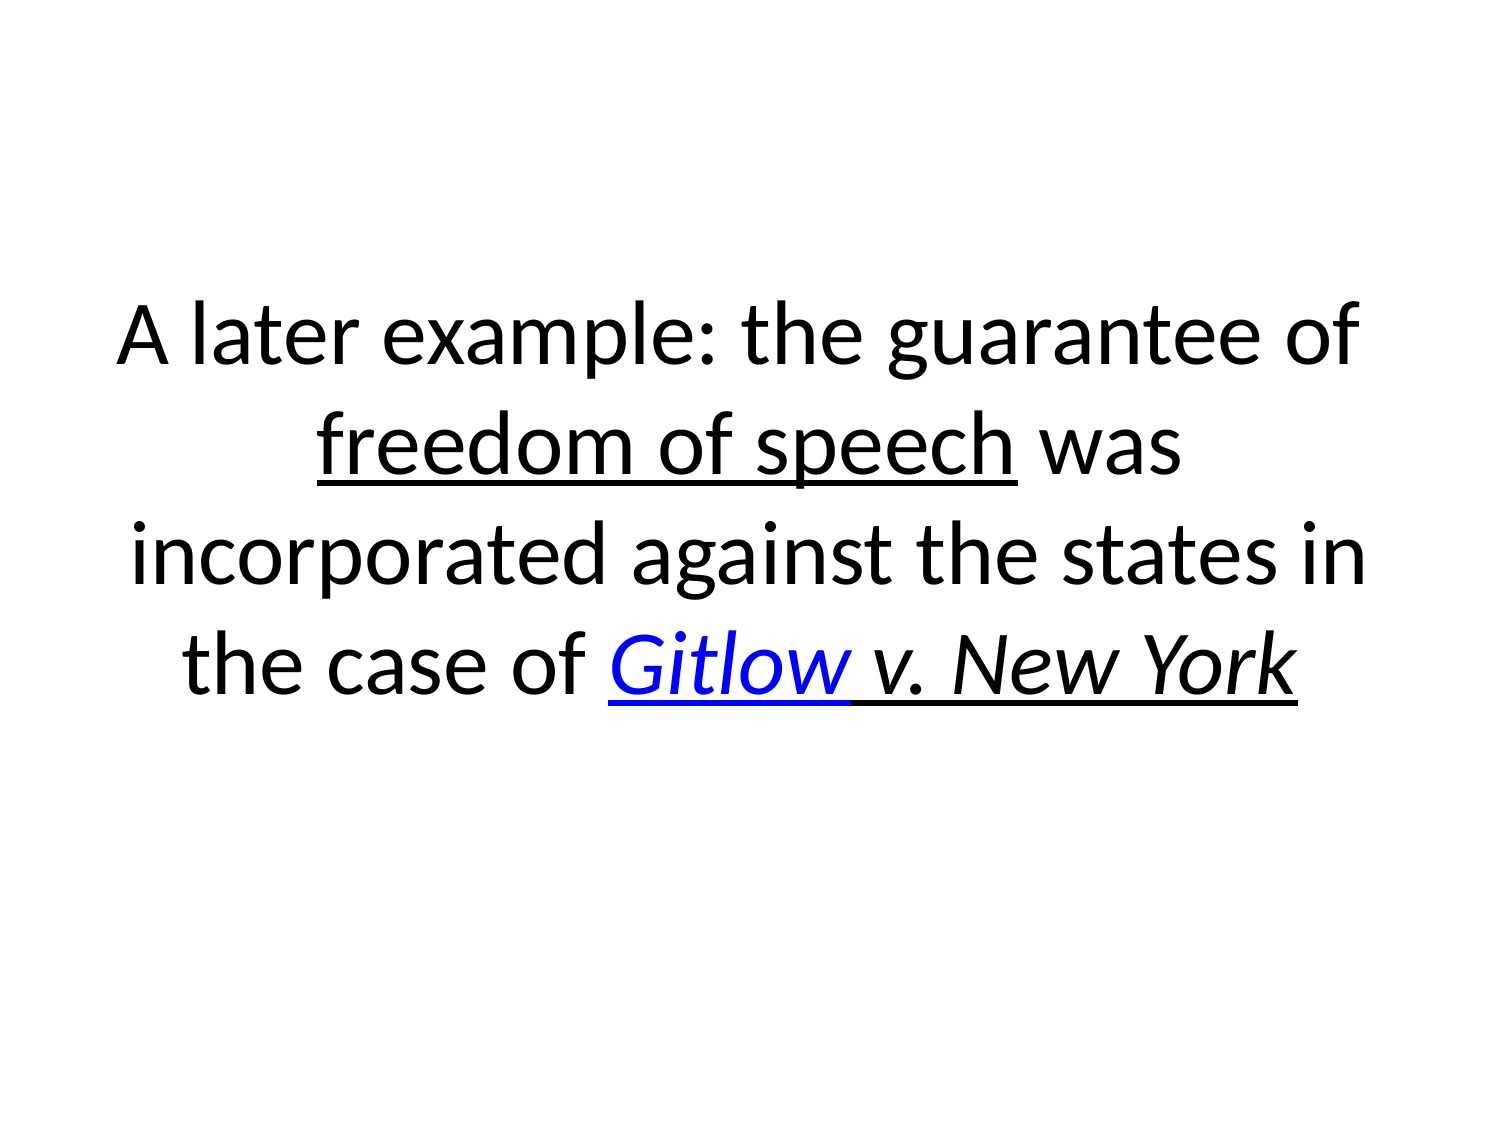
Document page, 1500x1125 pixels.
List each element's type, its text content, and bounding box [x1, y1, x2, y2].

title A later example: the guarantee of freedom of speech was incorporated against the states in the case of Gitlow v. New York [74, 44, 1426, 1051]
